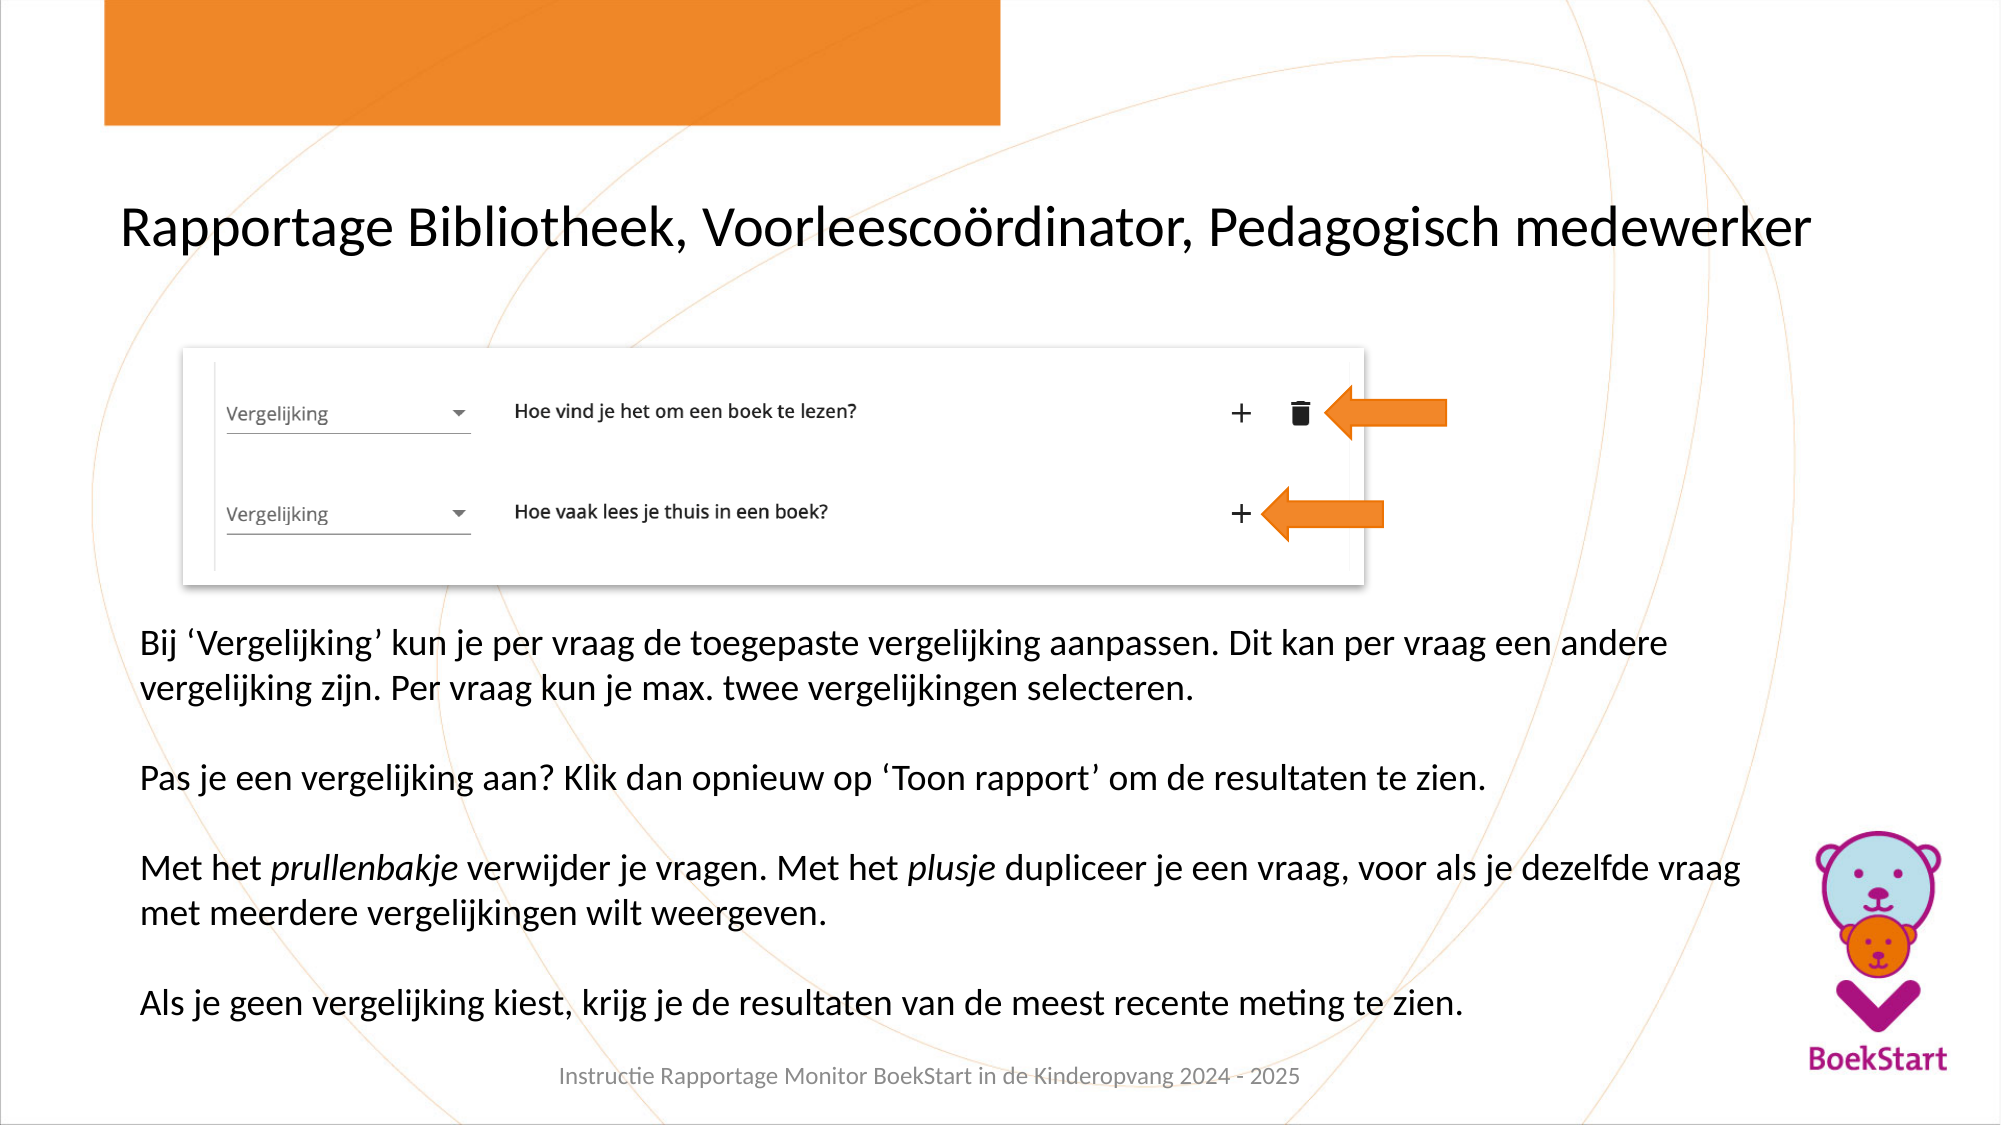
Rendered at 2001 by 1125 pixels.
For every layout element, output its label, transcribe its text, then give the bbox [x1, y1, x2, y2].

picture [0, 0, 2001, 1125]
text_box [1350, 384, 1448, 441]
footer Instructie Rapportage Monitor BoekStart in de Kinderopvang 2024 - 2025 [486, 1044, 1386, 1105]
text_box [1350, 500, 1384, 529]
text_box Bij ‘Vergelijking’ kun je per vraag de toegepaste vergelijking aanpassen. Dit kan per vraag een andere vergelijking zijn. Per vraag kun je max. twee vergelijkingen selecteren. Pas je een vergelijking aan? Klik dan opnieuw op ‘Toon rapport’ om de resultaten te zien. Met het prullenbakje verwijder je vragen. Met het plusje dupliceer je een vraag, voor als je dezelfde vraag met meerdere vergelijkingen wilt weergeven. Als je geen vergelijking kiest, krijg je de resultaten van de meest recente meting te zien. [125, 610, 1795, 1031]
title Rapportage Bibliotheek, Voorleescoördinator, Pedagogisch medewerker [105, 158, 1863, 297]
